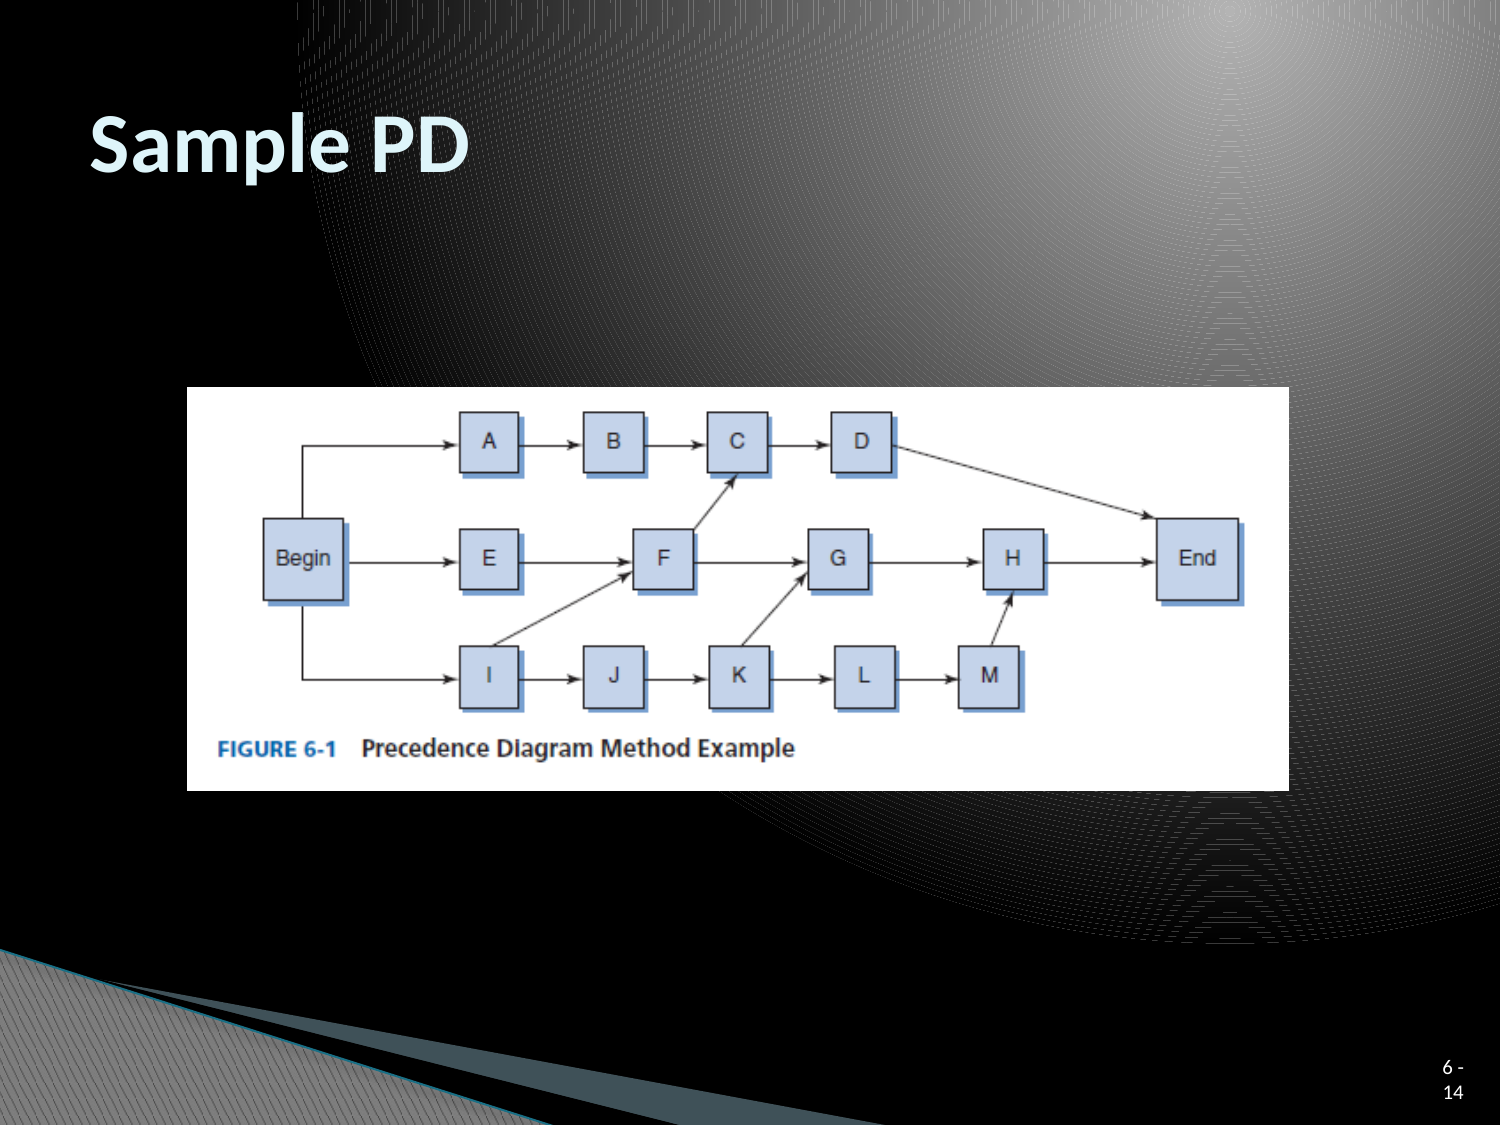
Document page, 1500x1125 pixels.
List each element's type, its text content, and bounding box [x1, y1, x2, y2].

title Sample PD [75, 45, 1425, 233]
slide_number 6 - 14 [1418, 1051, 1479, 1112]
picture [187, 387, 1290, 791]
picture [0, 952, 543, 1125]
